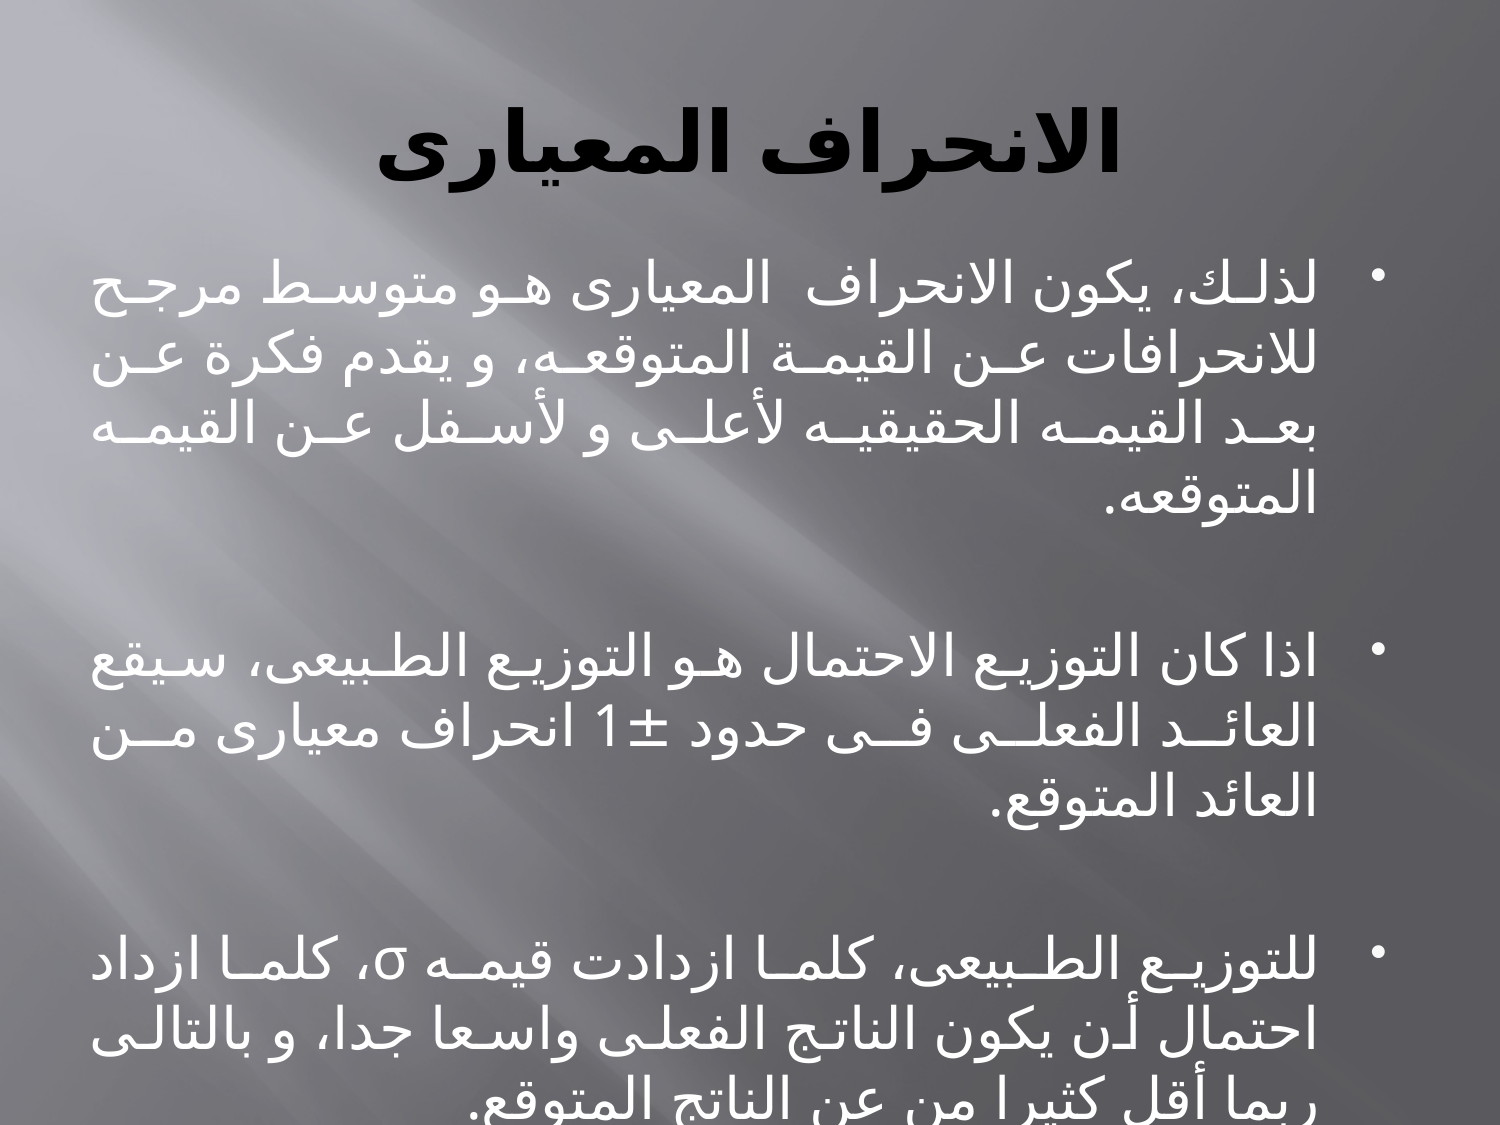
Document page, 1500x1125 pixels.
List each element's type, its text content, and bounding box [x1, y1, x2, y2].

title الانحراف المعيارى [75, 45, 1425, 233]
list لذلك، يكون الانحراف المعيارى هو متوسط مرجح للانحرافات عن القيمة المتوقعه، و يقدم فكرة عن بعد القيمه الحقيقيه لأعلى و لأسفل عن القيمه المتوقعه. اذا كان التوزيع الاحتمال هو التوزيع الطبيعى، سيقع العائد الفعلى فى حدود ±1 انحراف معيارى من العائد المتوقع. للتوزيع الطبيعى، كلما ازدادت قيمه σ، كلما ازداد احتمال أن يكون الناتج الفعلى واسعا جدا، و بالتالى ربما أقل كثيرا من عن الناتج المتوقع. [75, 237, 1425, 1035]
